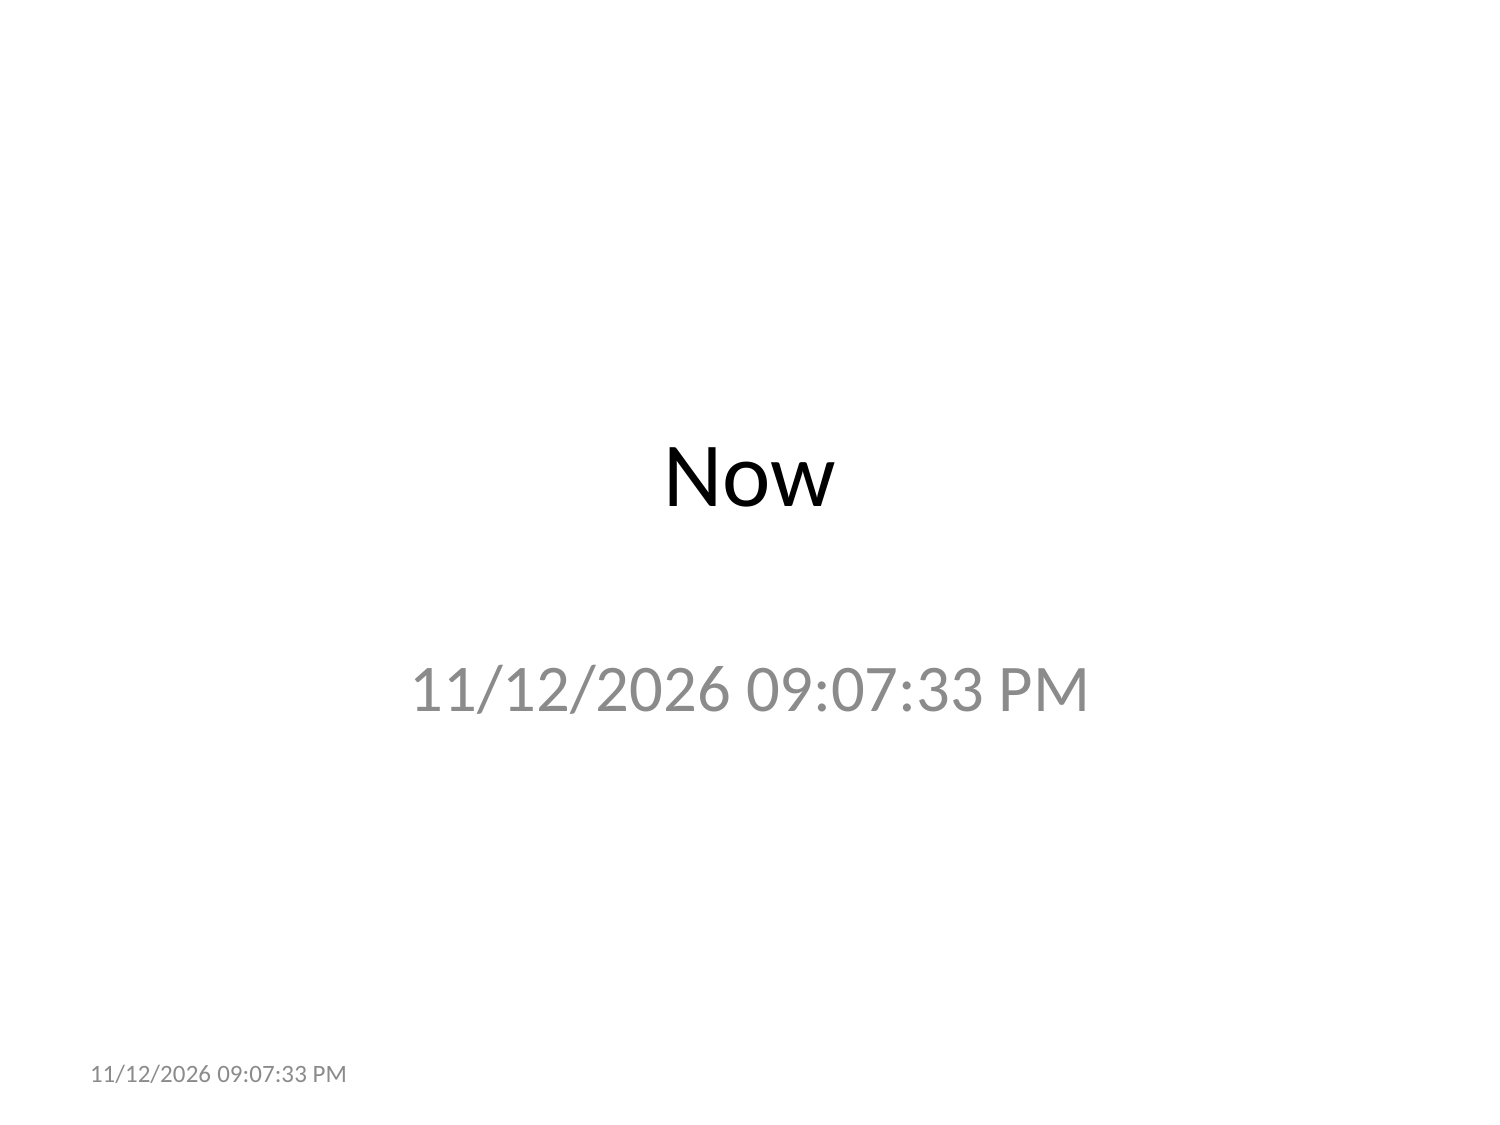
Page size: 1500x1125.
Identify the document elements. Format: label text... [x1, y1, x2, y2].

title Now [112, 349, 1388, 591]
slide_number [75, 1042, 425, 1103]
subtitle 2011-12-19 10:20:04 AM [225, 637, 1275, 925]
